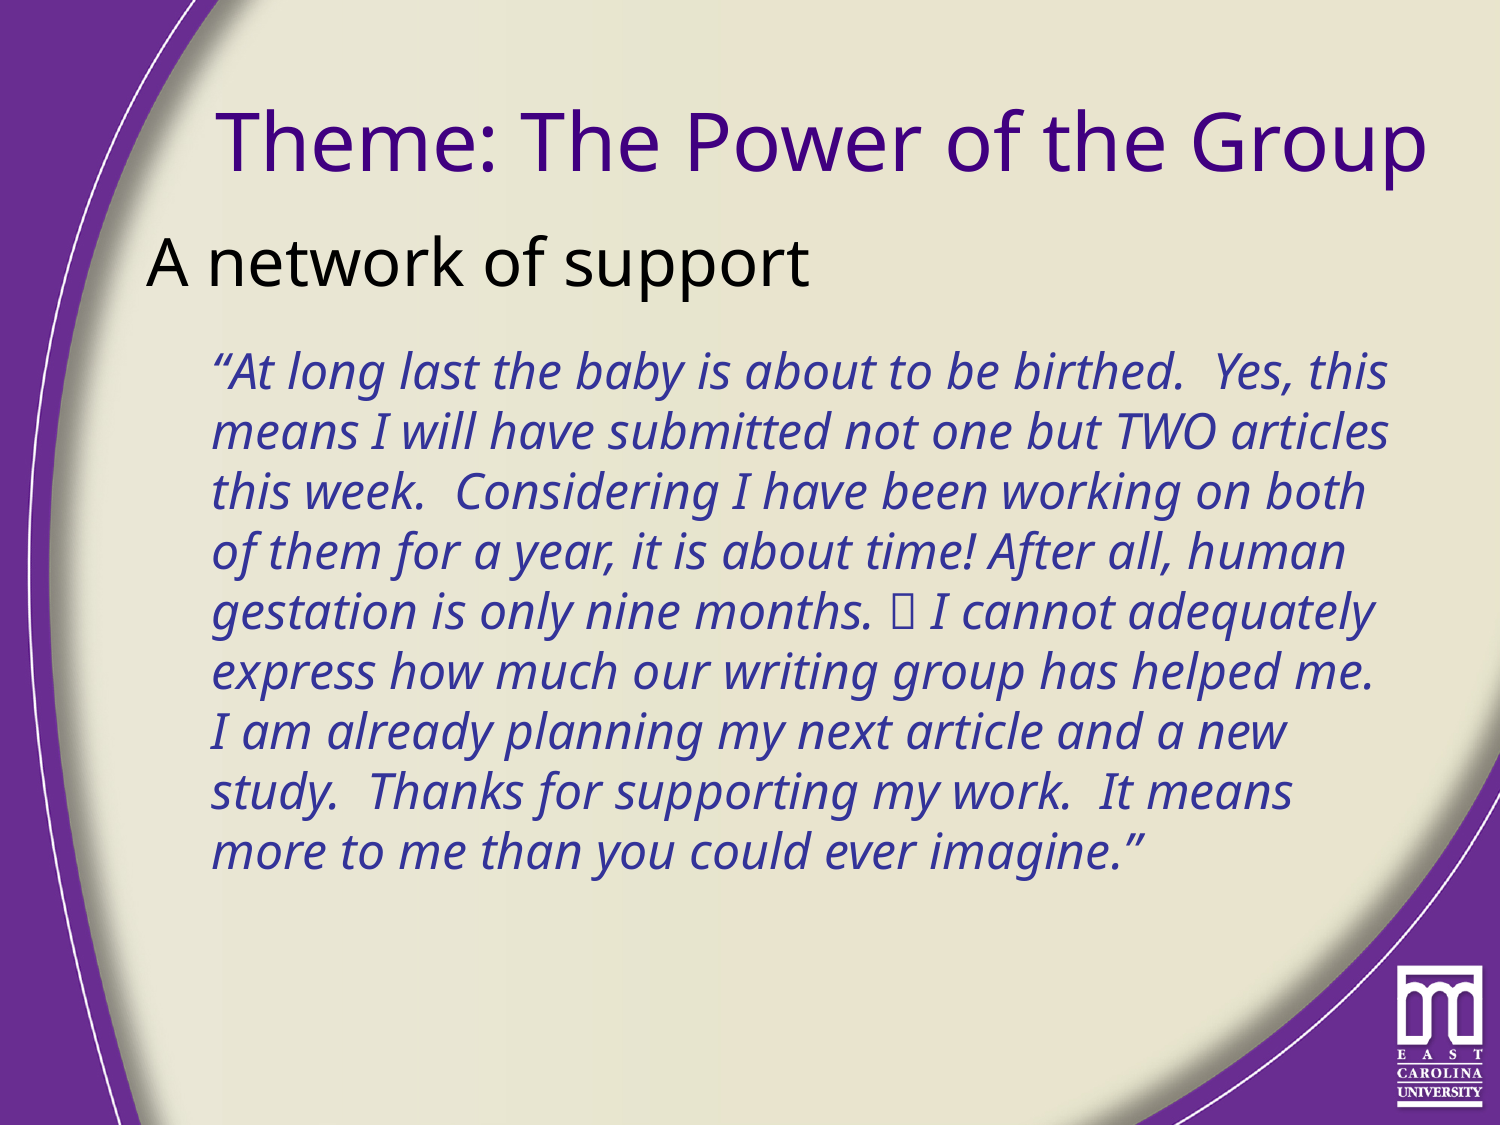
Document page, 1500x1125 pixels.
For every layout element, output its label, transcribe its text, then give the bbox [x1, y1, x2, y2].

list A network of support “At long last the baby is about to be birthed. Yes, this means I will have submitted not one but TWO articles this week. Considering I have been working on both of them for a year, it is about time! After all, human gestation is only nine months.  I cannot adequately express how much our writing group has helped me. I am already planning my next article and a new study. Thanks for supporting my work. It means more to me than you could ever imagine.” [74, 212, 1426, 1006]
picture [0, 0, 1500, 1125]
title Theme: The Power of the Group [109, 44, 1500, 233]
